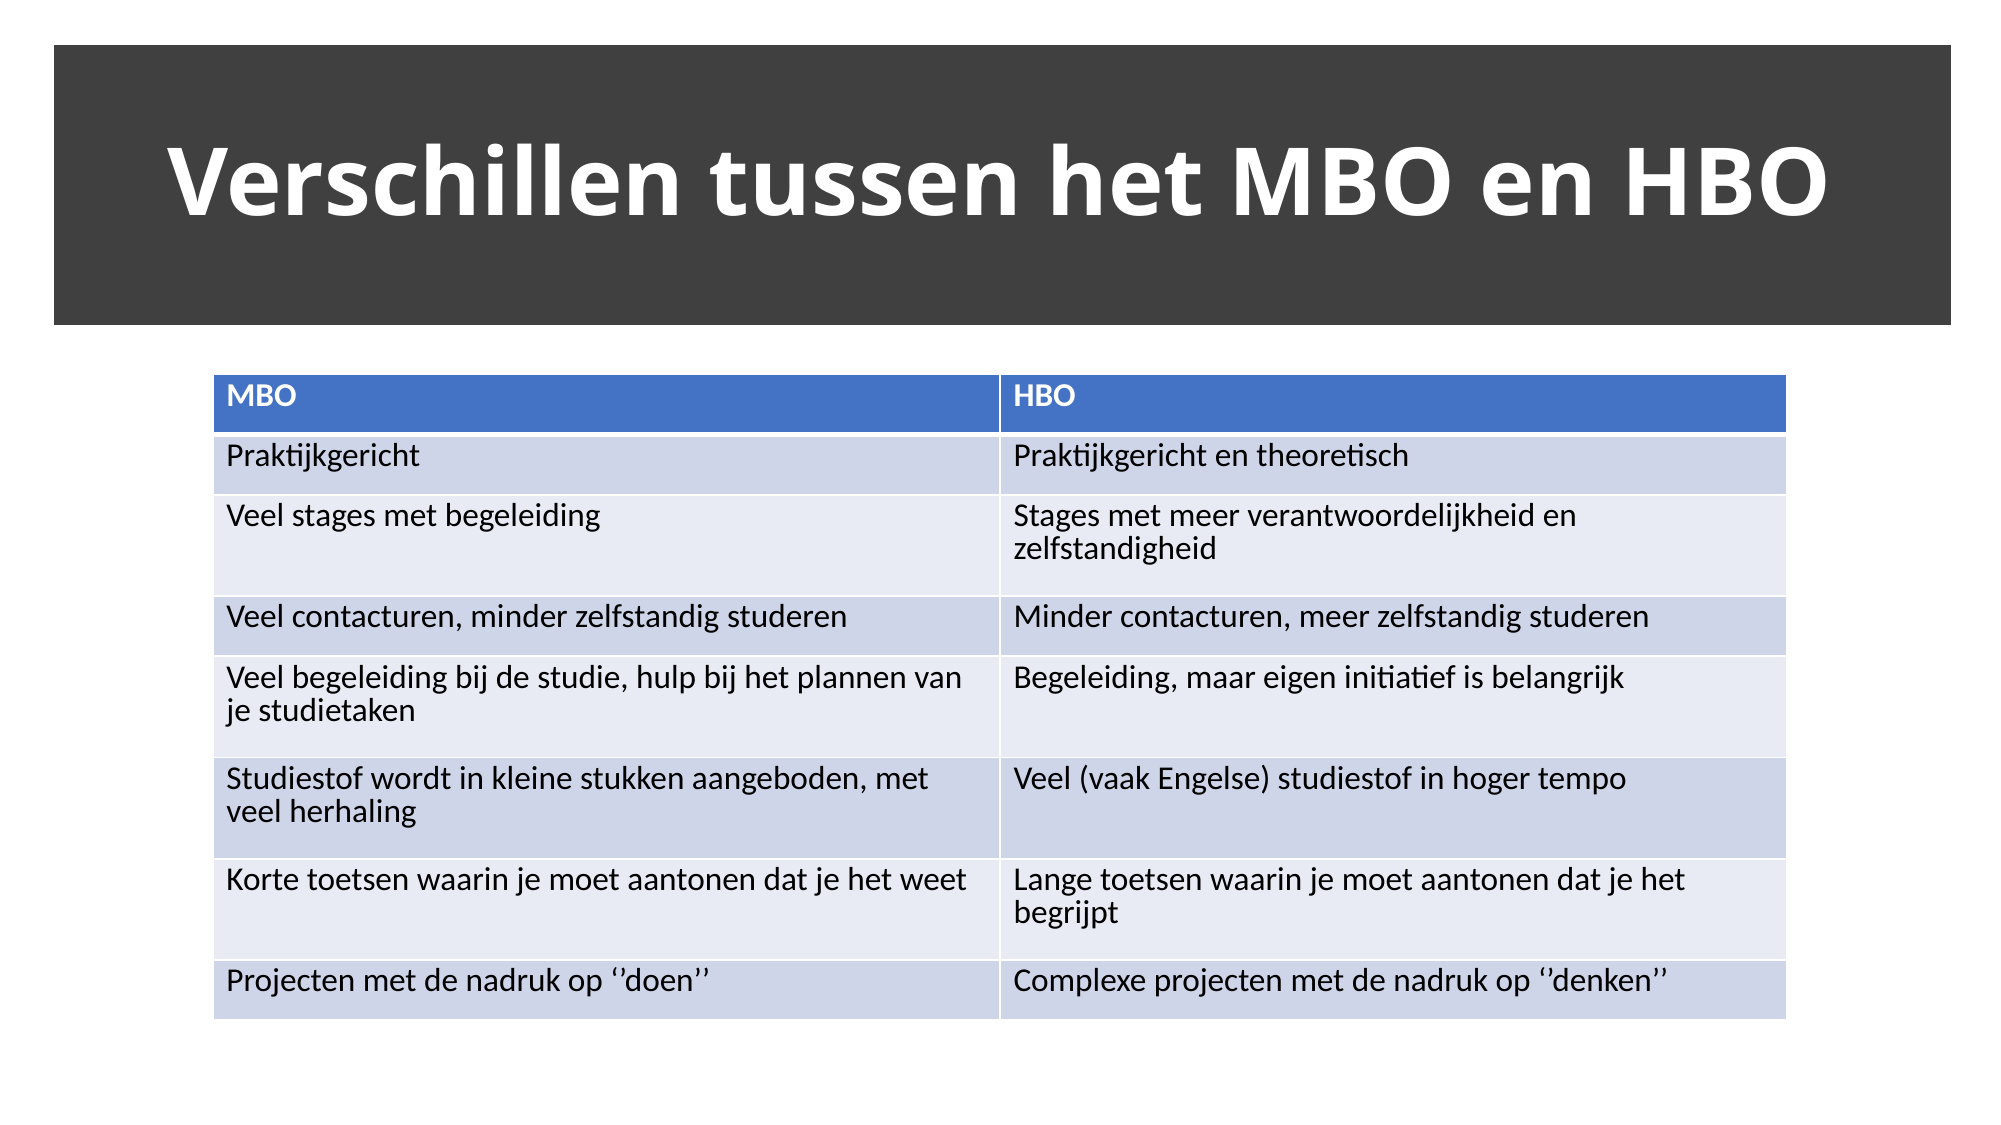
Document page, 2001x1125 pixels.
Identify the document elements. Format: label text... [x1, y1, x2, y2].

table_header MBO [214, 375, 999, 432]
table_cell Stages met meer verantwoordelijkheid en zelfstandigheid [1001, 496, 1786, 595]
table_cell Lange toetsen waarin je moet aantonen dat je het begrijpt [1001, 860, 1786, 959]
table_cell Minder contacturen, meer zelfstandig studeren [1001, 597, 1786, 655]
table_cell Begeleiding, maar eigen initiatief is belangrijk [1001, 657, 1786, 757]
table_cell Veel begeleiding bij de studie, hulp bij het plannen van je studietaken [214, 657, 999, 757]
table_cell Complexe projecten met de nadruk op ‘’denken’’ [1001, 961, 1786, 1019]
title Verschillen tussen het MBO en HBO [137, 76, 1863, 295]
table_cell Veel contacturen, minder zelfstandig studeren [214, 597, 999, 655]
table_header HBO [1001, 375, 1786, 432]
table_cell Studiestof wordt in kleine stukken aangeboden, met veel herhaling [214, 758, 999, 858]
table_cell Praktijkgericht en theoretisch [1001, 437, 1786, 494]
text_box [63, 54, 1942, 315]
table_cell Veel (vaak Engelse) studiestof in hoger tempo [1001, 758, 1786, 858]
table_cell Korte toetsen waarin je moet aantonen dat je het weet [214, 860, 999, 959]
table_cell Veel stages met begeleiding [214, 496, 999, 595]
table_cell Praktijkgericht [214, 437, 999, 494]
table_cell Projecten met de nadruk op ‘’doen’’ [214, 961, 999, 1019]
